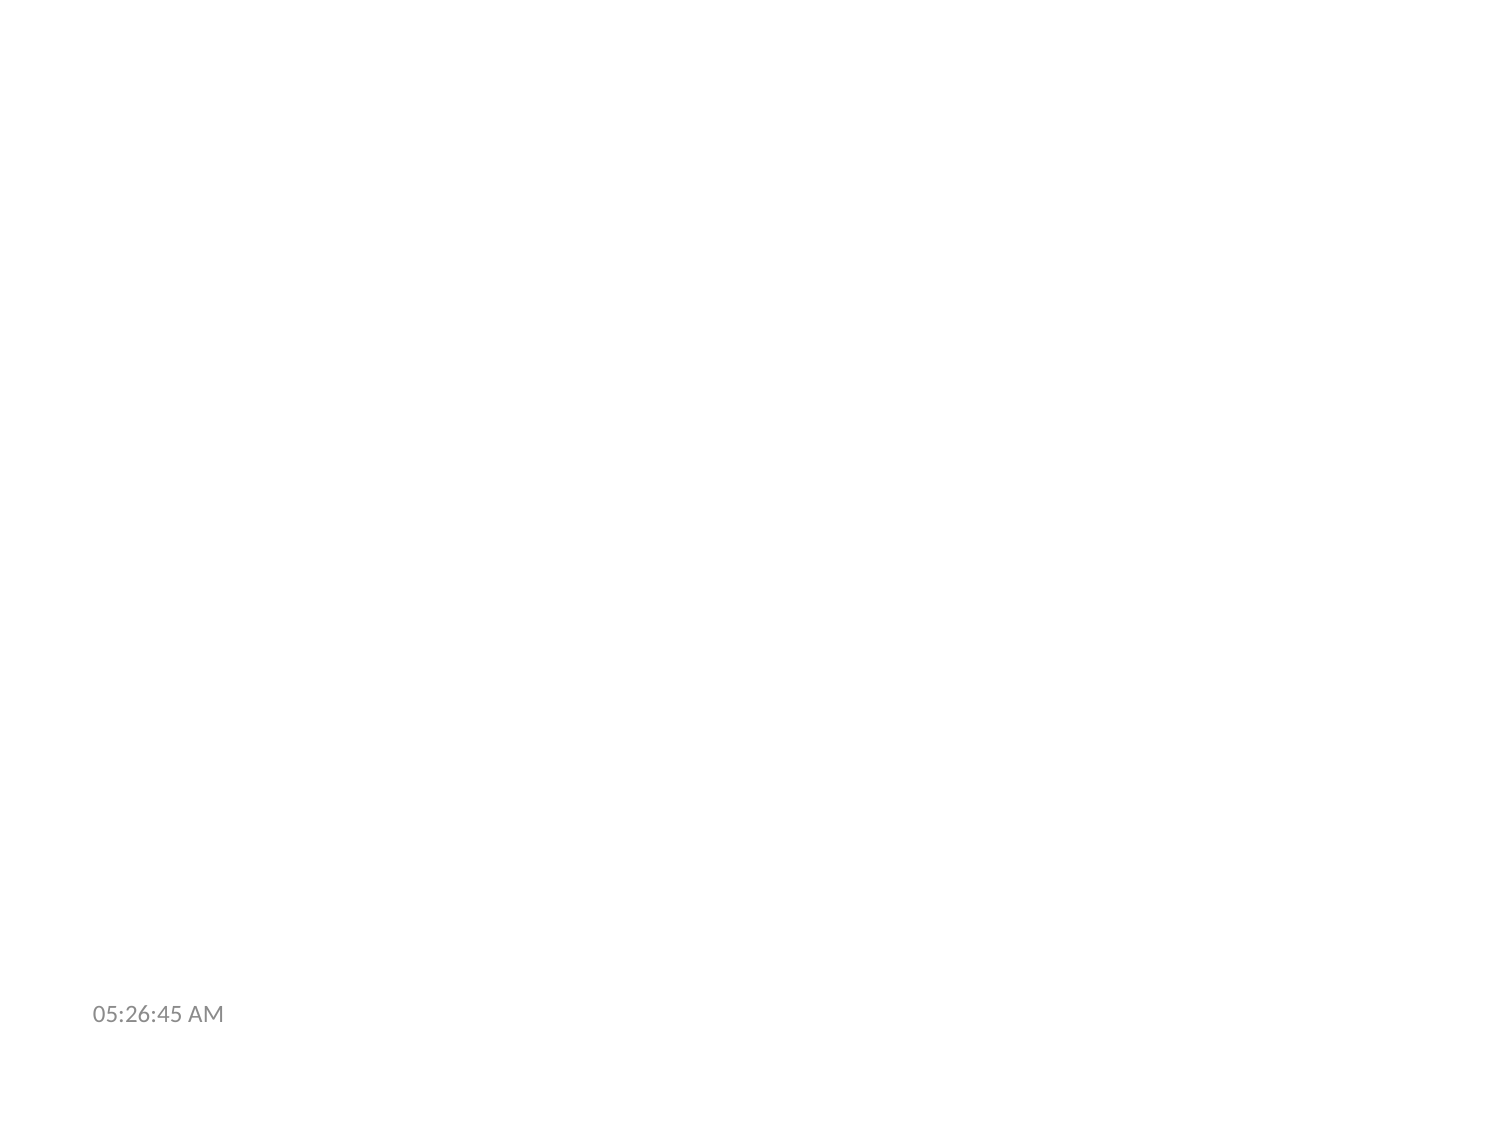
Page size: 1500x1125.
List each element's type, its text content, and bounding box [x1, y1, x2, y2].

text_box 3:35:09 PM [77, 982, 428, 1043]
